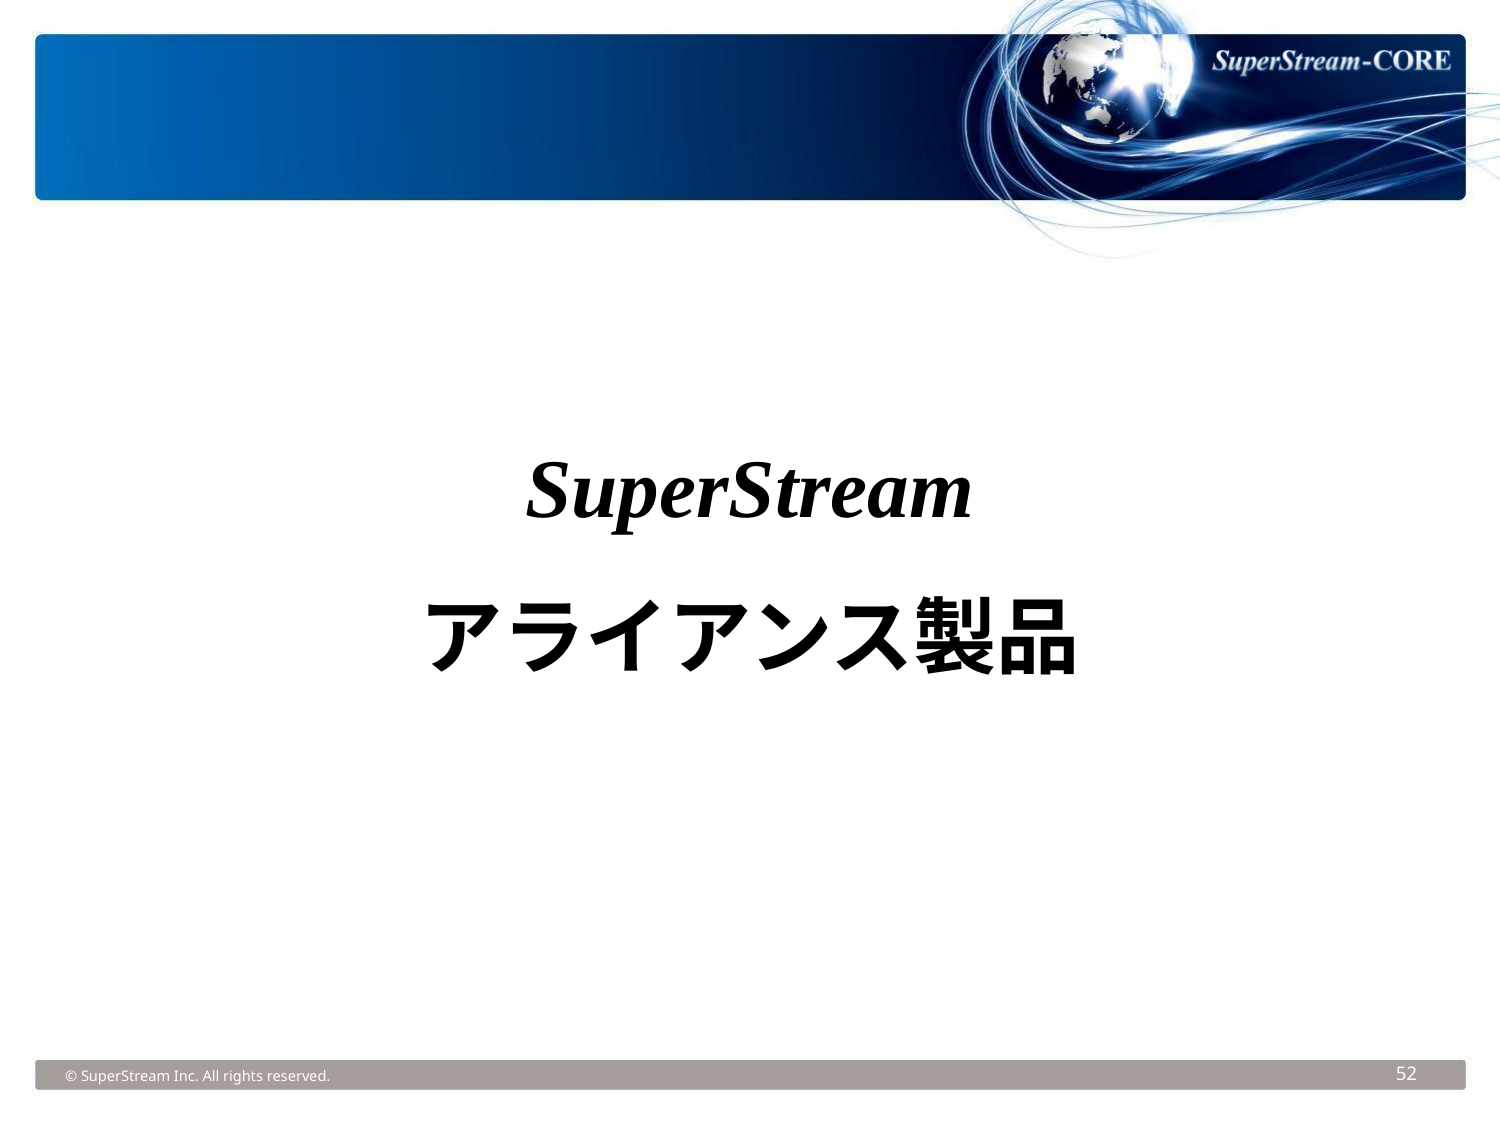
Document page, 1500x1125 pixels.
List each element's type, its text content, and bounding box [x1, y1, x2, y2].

picture [0, 0, 1500, 291]
text_box © SuperStream Inc. All rights reserved. [50, 1059, 423, 1094]
text_box 52 [1299, 1060, 1418, 1090]
text_box SuperStream アライアンス製品 [0, 291, 1500, 792]
picture [0, 792, 1500, 1125]
